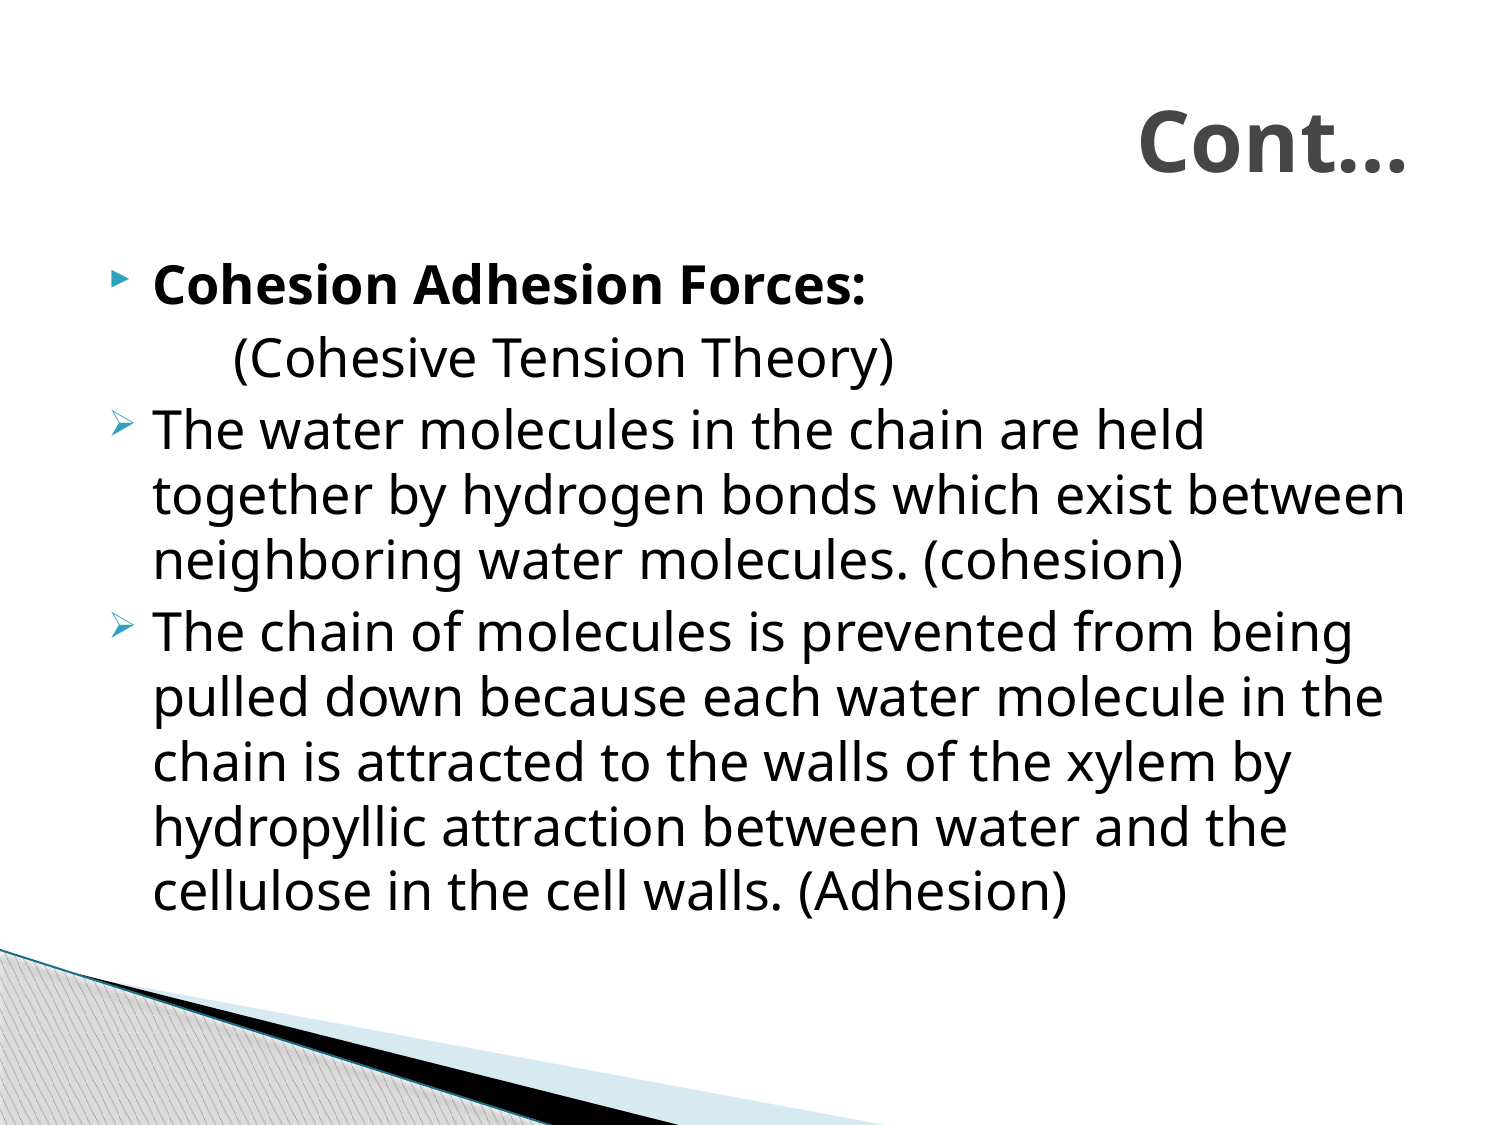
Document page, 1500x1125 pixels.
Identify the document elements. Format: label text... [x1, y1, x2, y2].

title Cont… [75, 45, 1425, 233]
list Cohesion Adhesion Forces: (Cohesive Tension Theory) The water molecules in the chain are held together by hydrogen bonds which exist between neighboring water molecules. (cohesion) The chain of molecules is prevented from being pulled down because each water molecule in the chain is attracted to the walls of the xylem by hydropyllic attraction between water and the cellulose in the cell walls. (Adhesion) [75, 243, 1425, 986]
